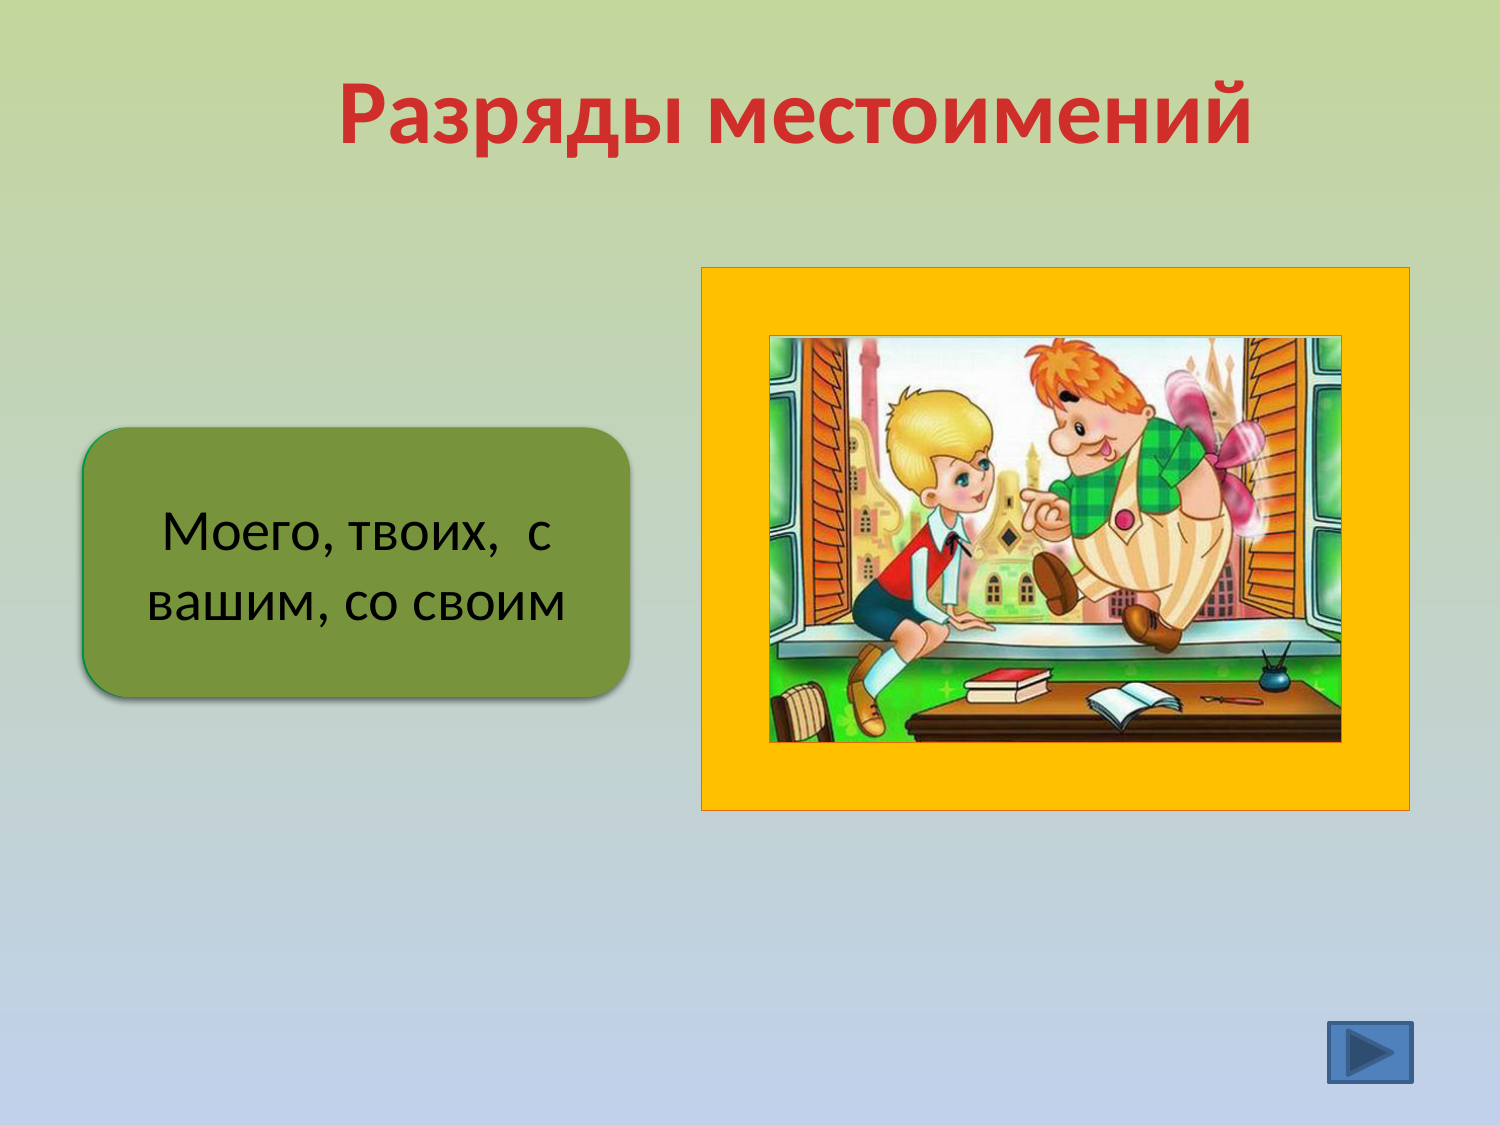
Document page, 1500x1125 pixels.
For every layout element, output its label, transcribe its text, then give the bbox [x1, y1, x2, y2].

text_box Разряды местоимений [323, 23, 1297, 174]
text_box [699, 265, 1412, 813]
text_box [79, 423, 635, 698]
picture [751, 337, 1360, 761]
text_box [1327, 1021, 1414, 1084]
